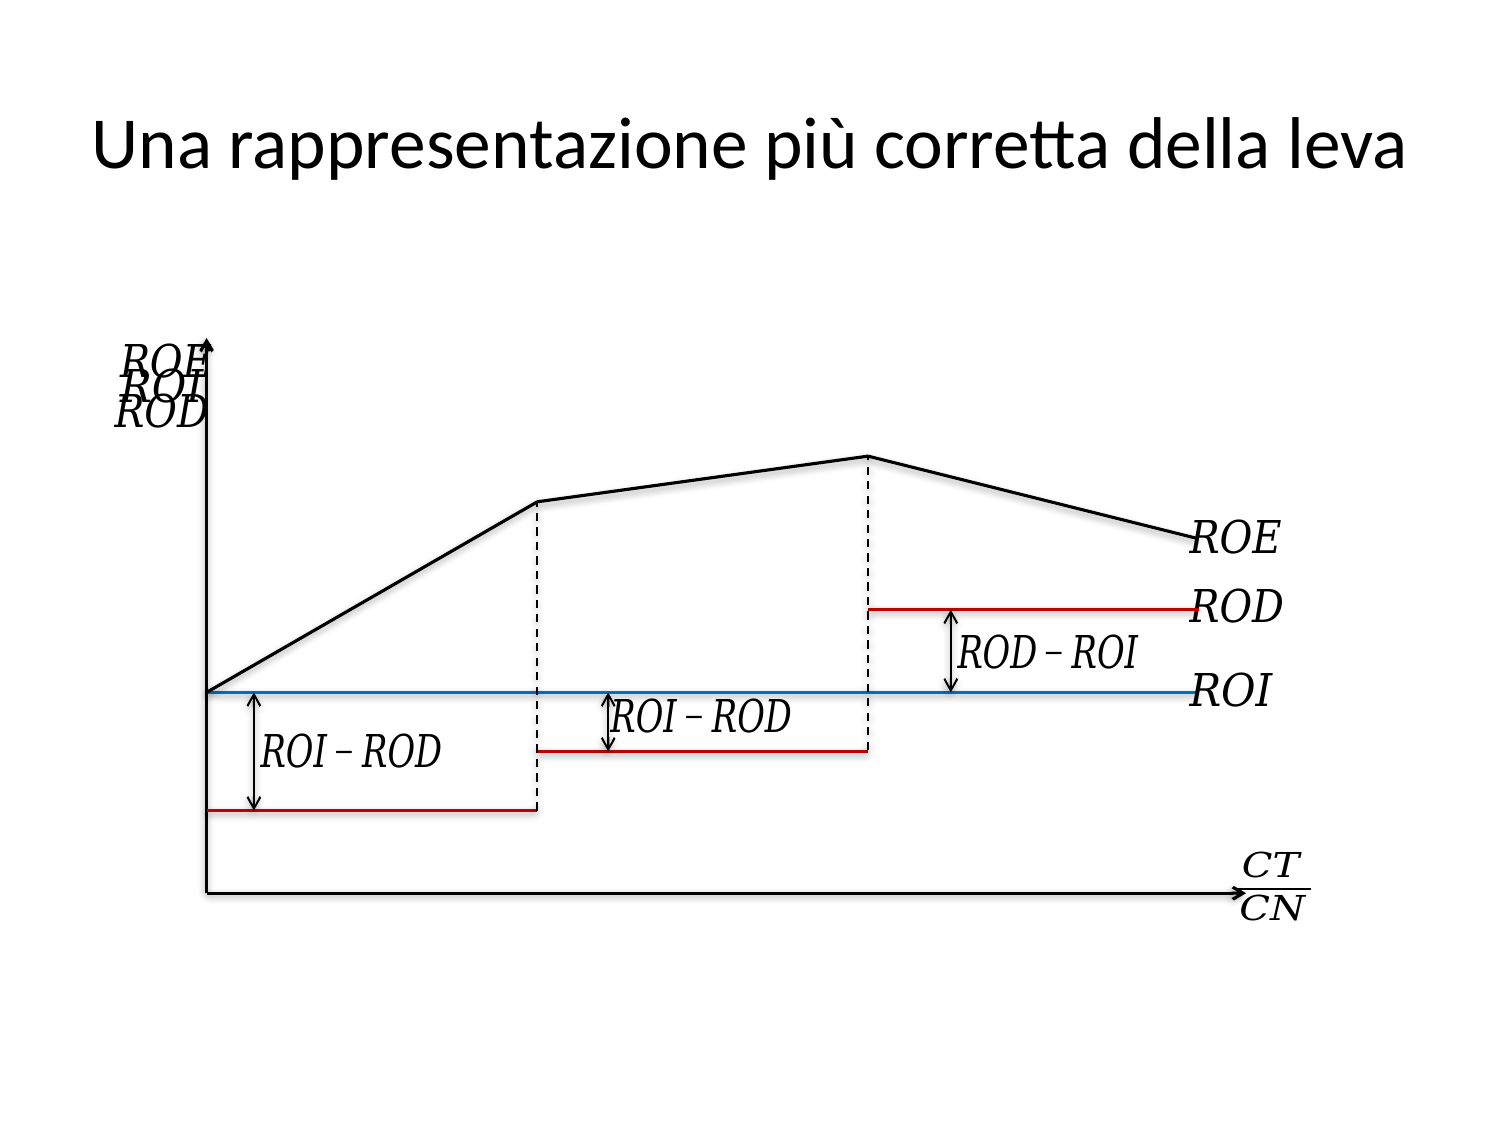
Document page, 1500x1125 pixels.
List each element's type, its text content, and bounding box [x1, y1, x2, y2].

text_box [206, 501, 533, 693]
title Una rappresentazione più corretta della leva [75, 45, 1425, 233]
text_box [537, 455, 866, 503]
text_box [867, 455, 1199, 540]
